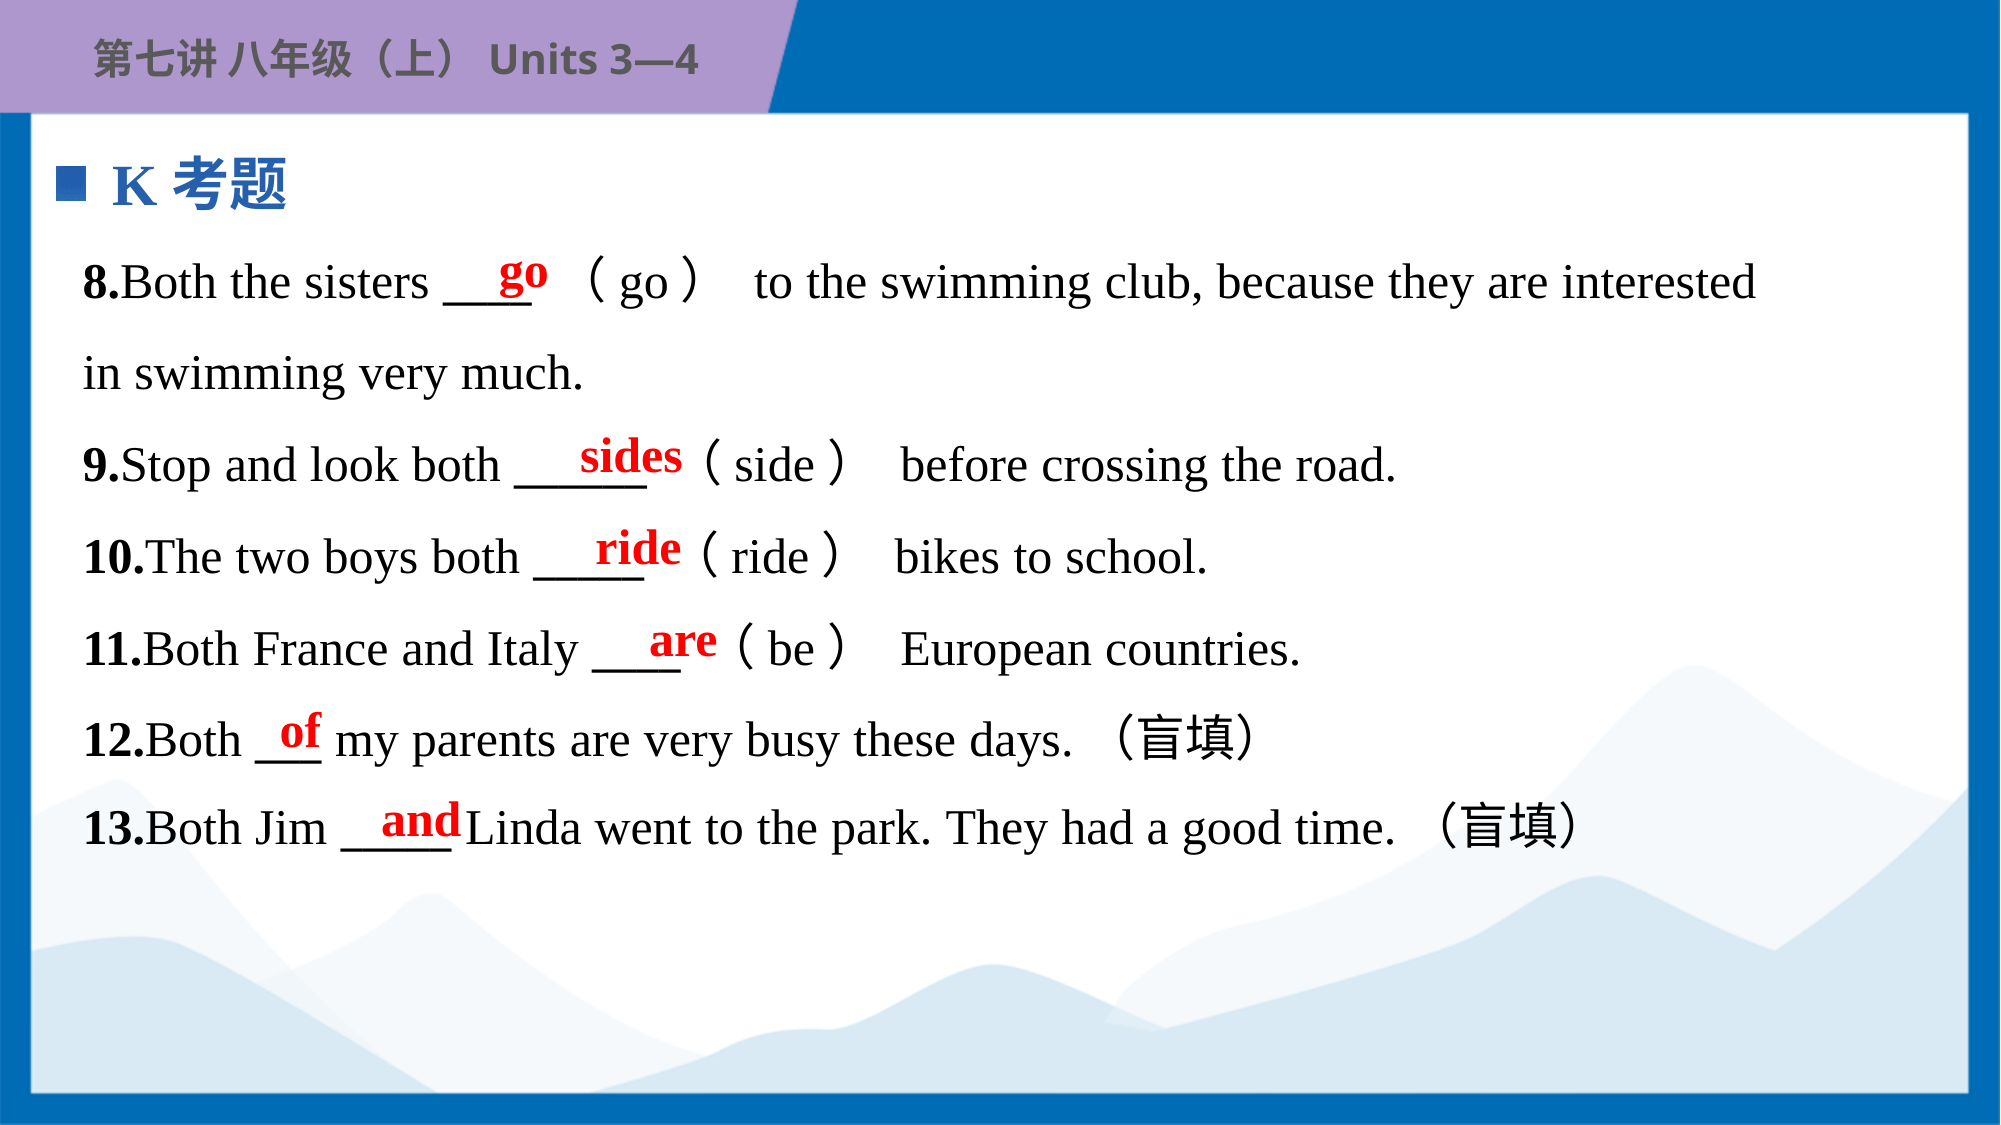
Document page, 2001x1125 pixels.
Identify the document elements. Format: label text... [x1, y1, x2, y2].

text_box and [362, 758, 480, 837]
text_box K考题 [112, 146, 1917, 216]
picture [0, 0, 2000, 1125]
text_box ride [577, 487, 700, 566]
text_box sides [562, 395, 702, 474]
text_box go [480, 210, 567, 289]
text_box are [631, 578, 736, 658]
text_box 8.Both the sisters ____ （go） to the swimming club, because they are interested in swimming very much. 9.Stop and look both ______ （side） before crossing the road. 10.The two boys both _____ （ride） bikes to school. 11.Both France and Italy ____ （be） European countries. 12.Both ___ my parents are very busy these days.（盲填） 13.Both Jim _____ Linda went to the park. They had a good time.（盲填） [82, 216, 1917, 845]
text_box of [261, 670, 340, 749]
